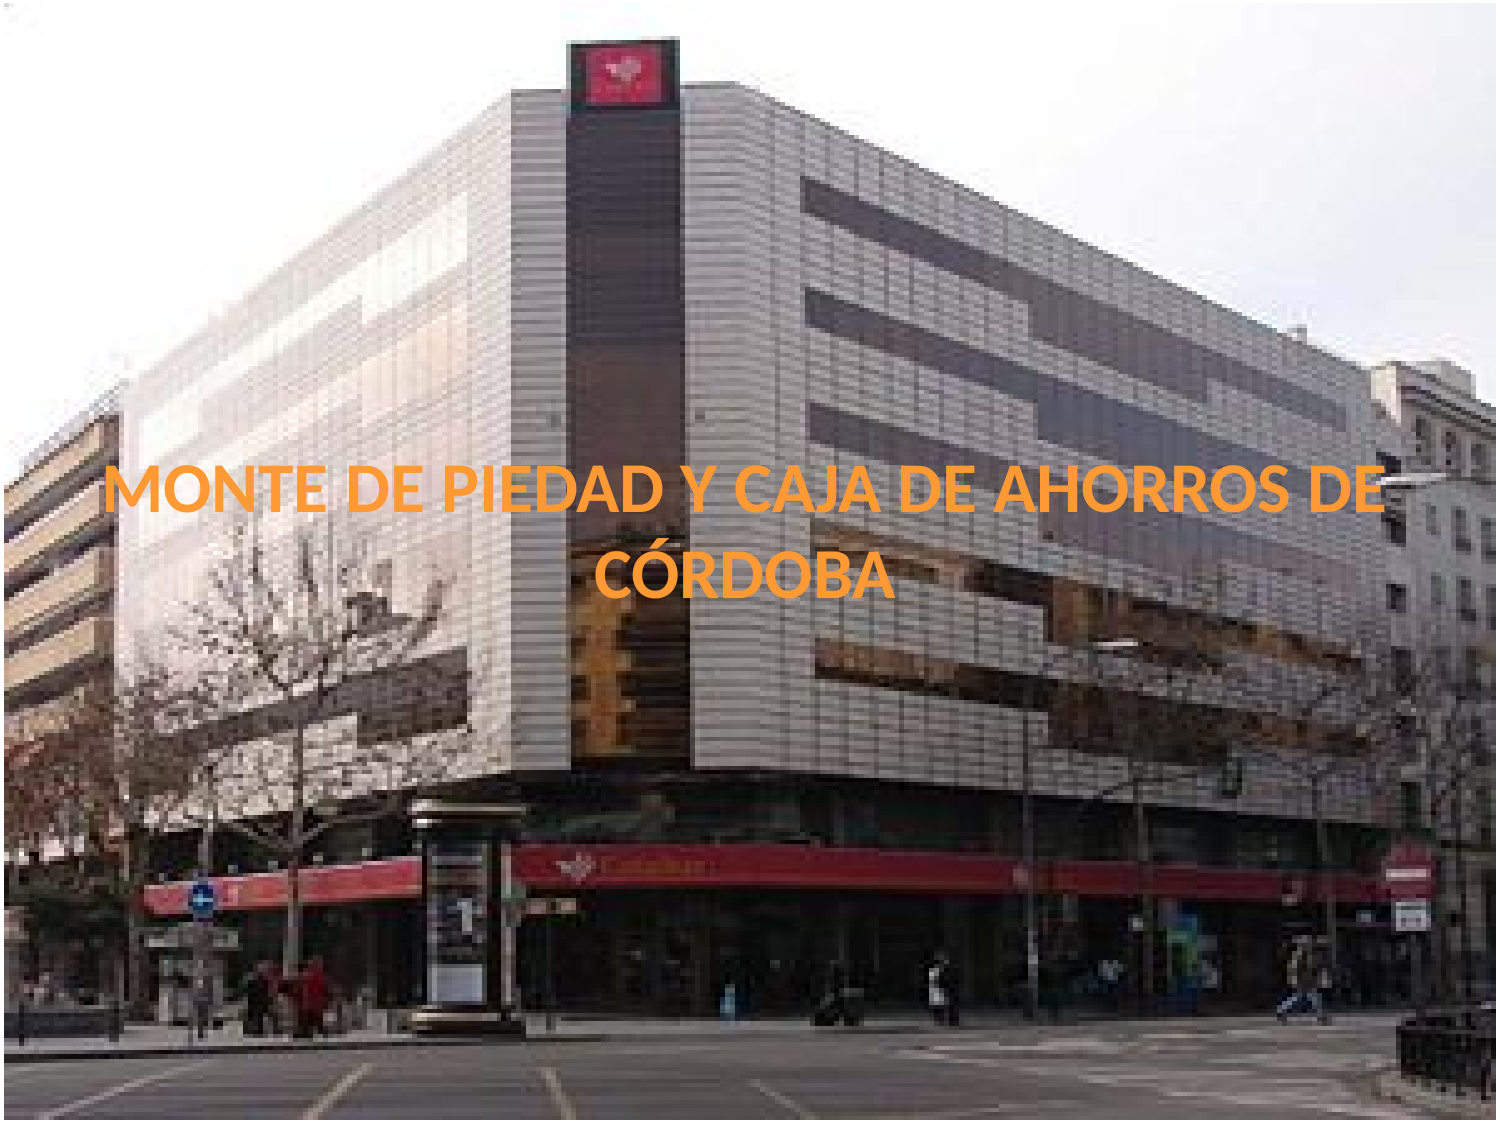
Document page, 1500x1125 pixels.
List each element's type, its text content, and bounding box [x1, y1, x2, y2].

title MONTE DE PIEDAD Y CAJA DE AHORROS DE CÓRDOBA [70, 433, 1421, 622]
picture [0, 0, 1500, 1125]
